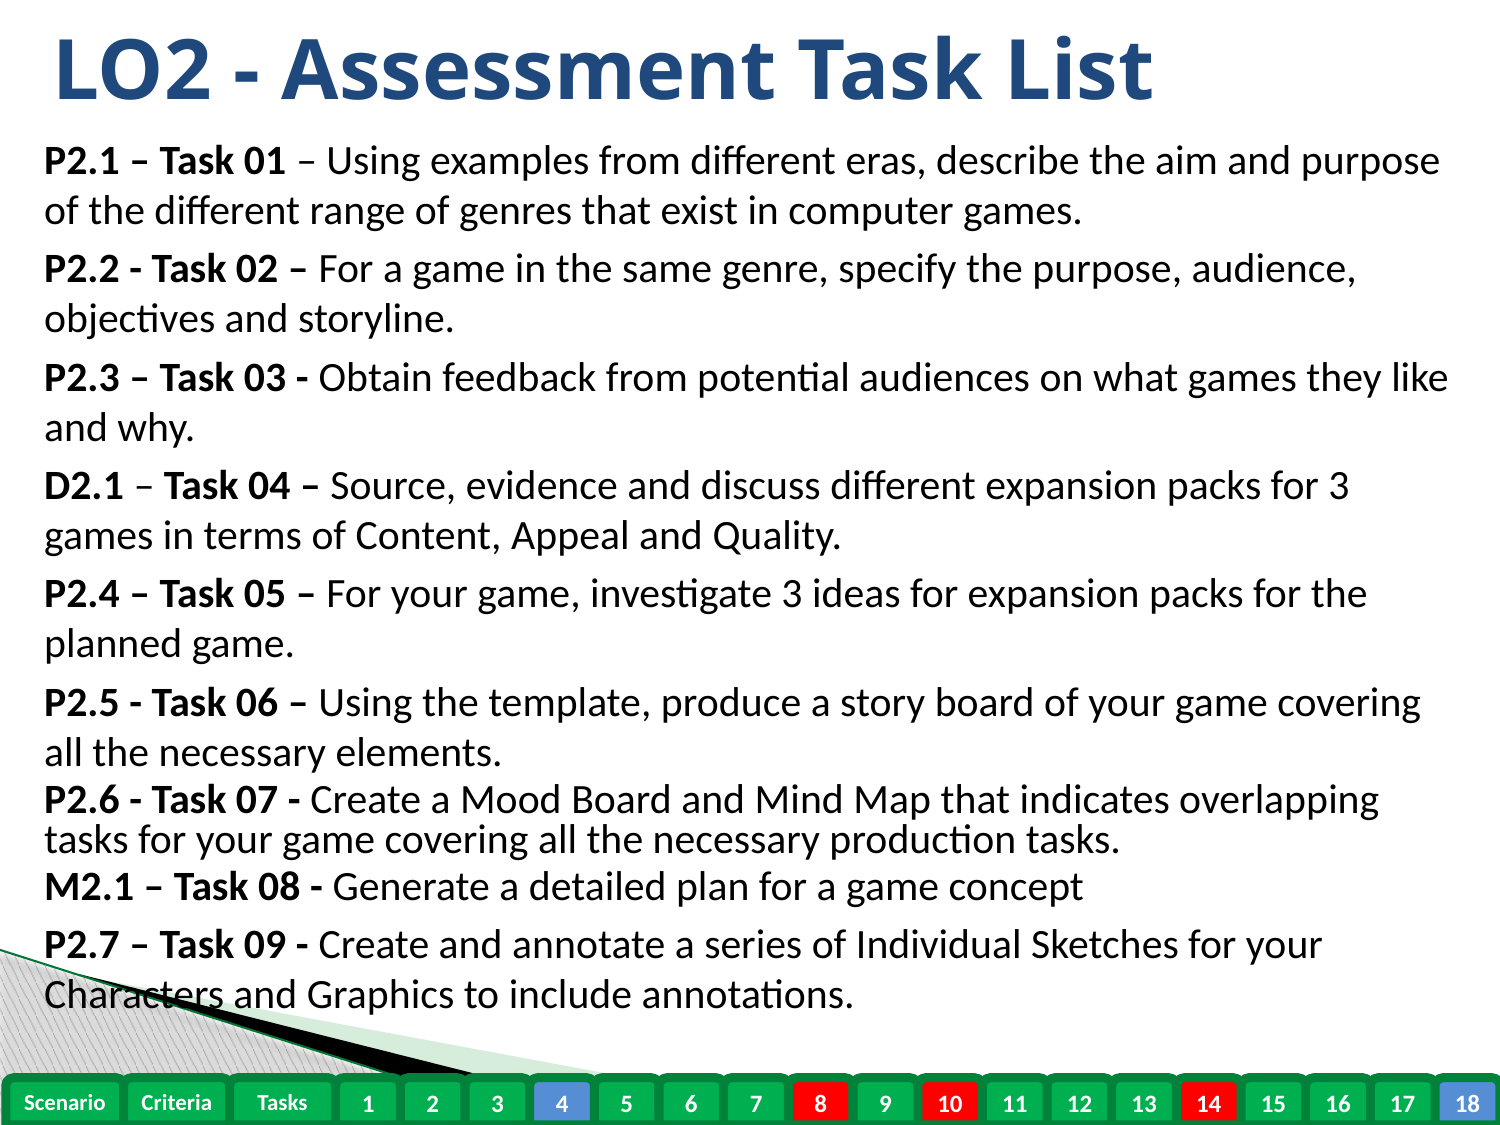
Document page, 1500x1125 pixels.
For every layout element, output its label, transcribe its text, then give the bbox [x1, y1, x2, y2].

title LO2 - Assessment Task List [37, 19, 1471, 114]
list P2.1 – Task 01 – Using examples from different eras, describe the aim and purpose of the different range of genres that exist in computer games. P2.2 - Task 02 – For a game in the same genre, specify the purpose, audience, objectives and storyline. P2.3 – Task 03 - Obtain feedback from potential audiences on what games they like and why. D2.1 – Task 04 – Source, evidence and discuss different expansion packs for 3 games in terms of Content, Appeal and Quality. P2.4 – Task 05 – For your game, investigate 3 ideas for expansion packs for the planned game. P2.5 - Task 06 – Using the template, produce a story board of your game covering all the necessary elements. P2.6 - Task 07 - Create a Mood Board and Mind Map that indicates overlapping tasks for your game covering all the necessary production tasks. M2.1 – Task 08 - Generate a detailed plan for a game concept P2.7 – Task 09 - Create and annotate a series of Individual Sketches for your Characters and Graphics to include annotations. [29, 125, 1471, 1035]
